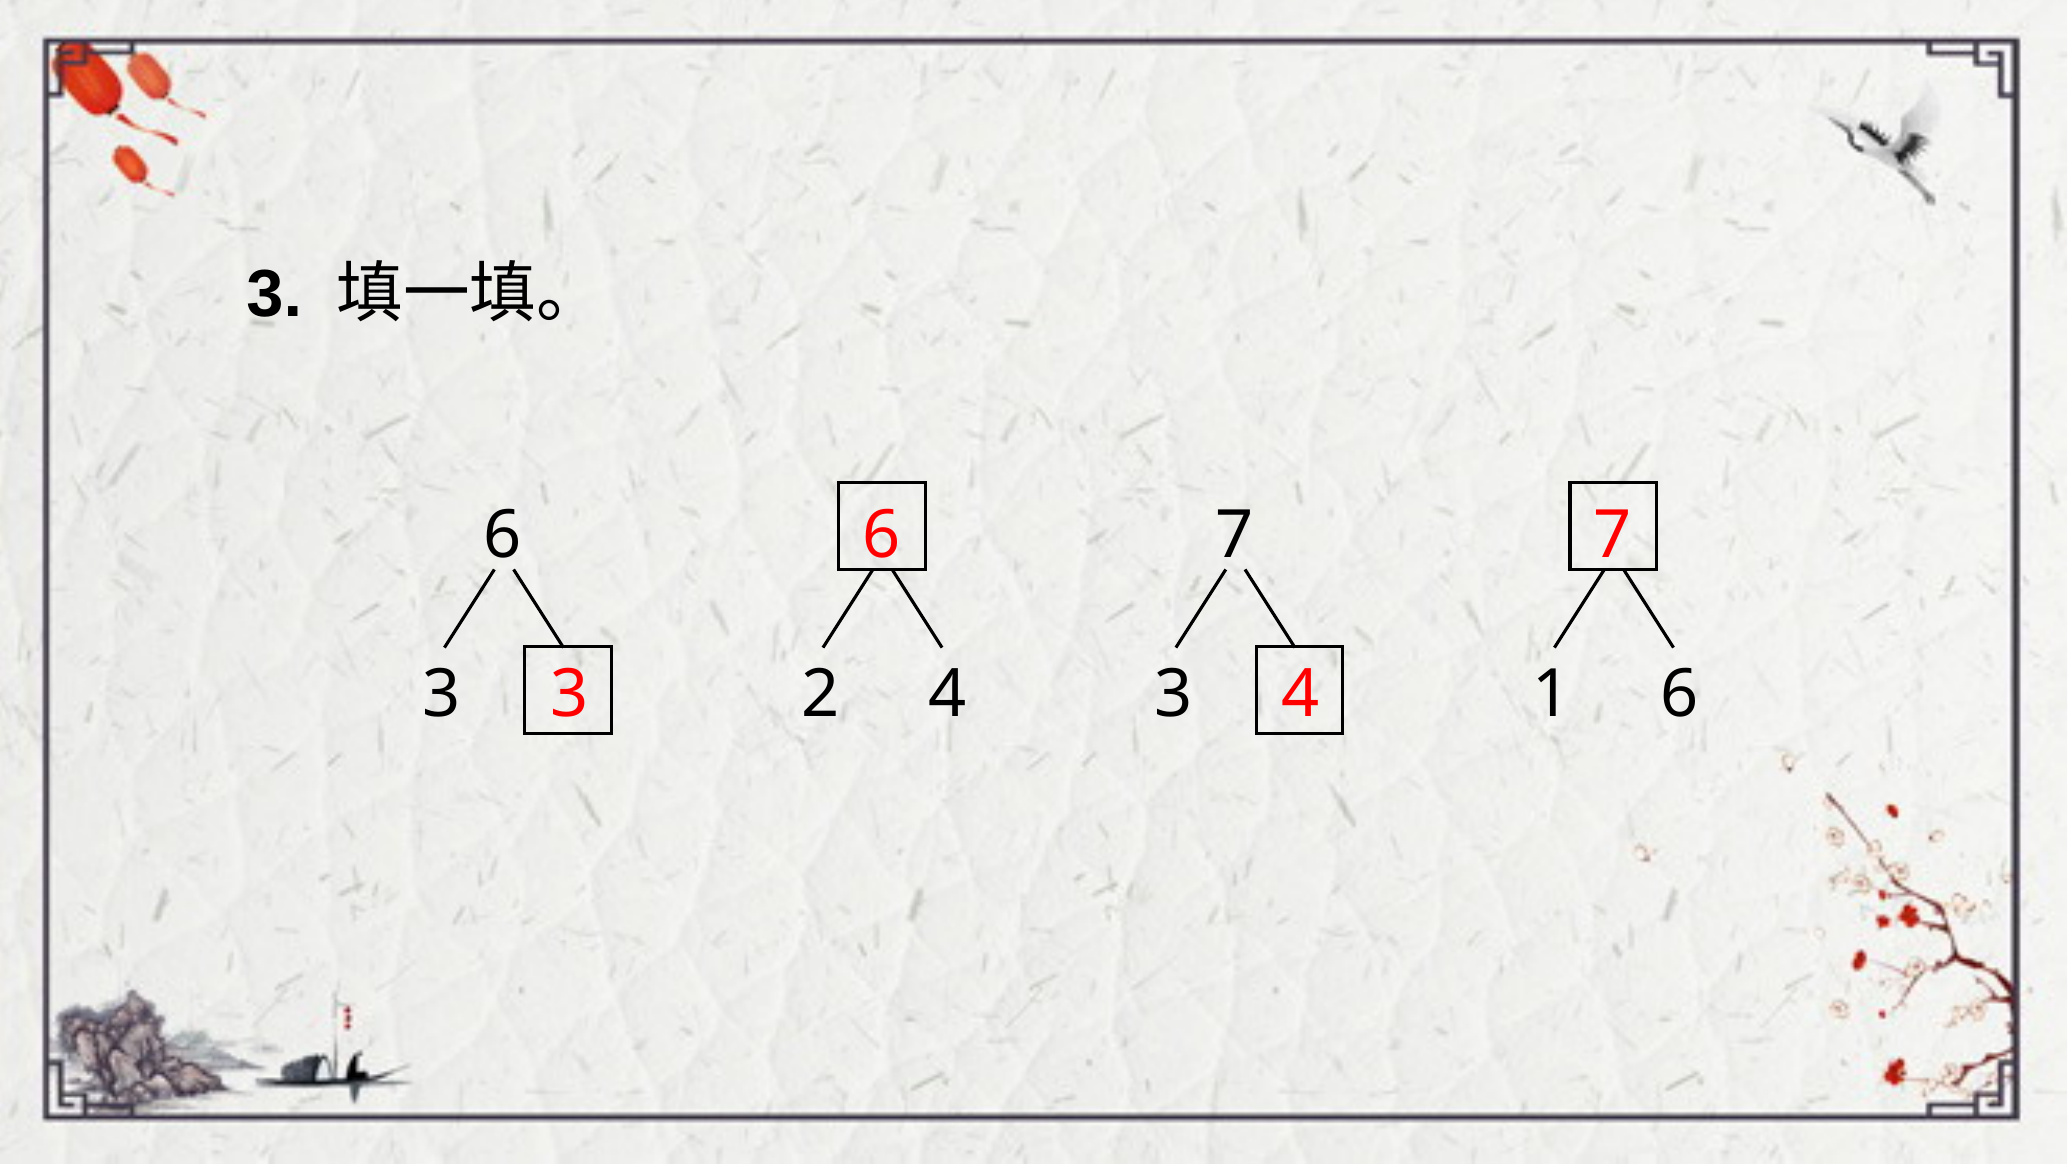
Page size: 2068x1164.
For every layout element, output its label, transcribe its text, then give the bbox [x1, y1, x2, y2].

text_box 3. 填一填。 [231, 242, 611, 338]
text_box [786, 482, 999, 738]
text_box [1139, 483, 1343, 738]
text_box 3 [612, 642, 620, 737]
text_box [1518, 482, 1730, 738]
text_box 4 [1343, 642, 1351, 737]
picture [0, 0, 2068, 1164]
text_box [408, 483, 612, 738]
